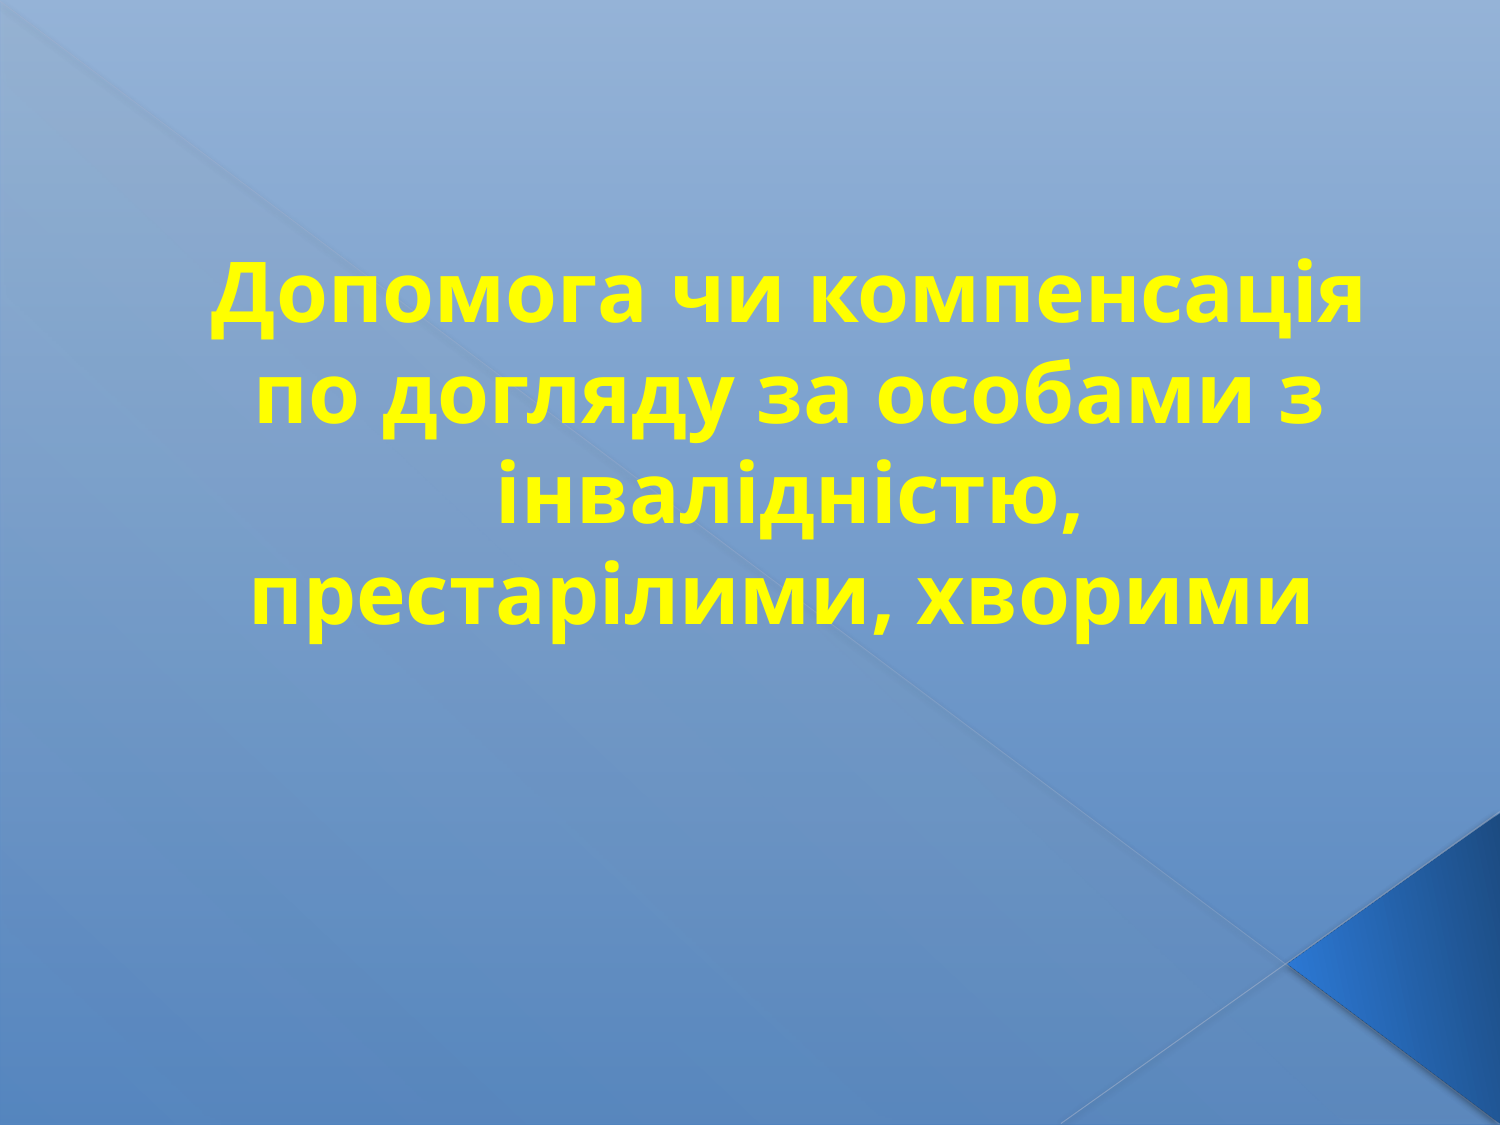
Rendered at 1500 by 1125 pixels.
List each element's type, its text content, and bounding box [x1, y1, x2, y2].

title Допомога чи компенсація по догляду за особами з інвалідністю, престарілими, хворими [140, 87, 1390, 692]
